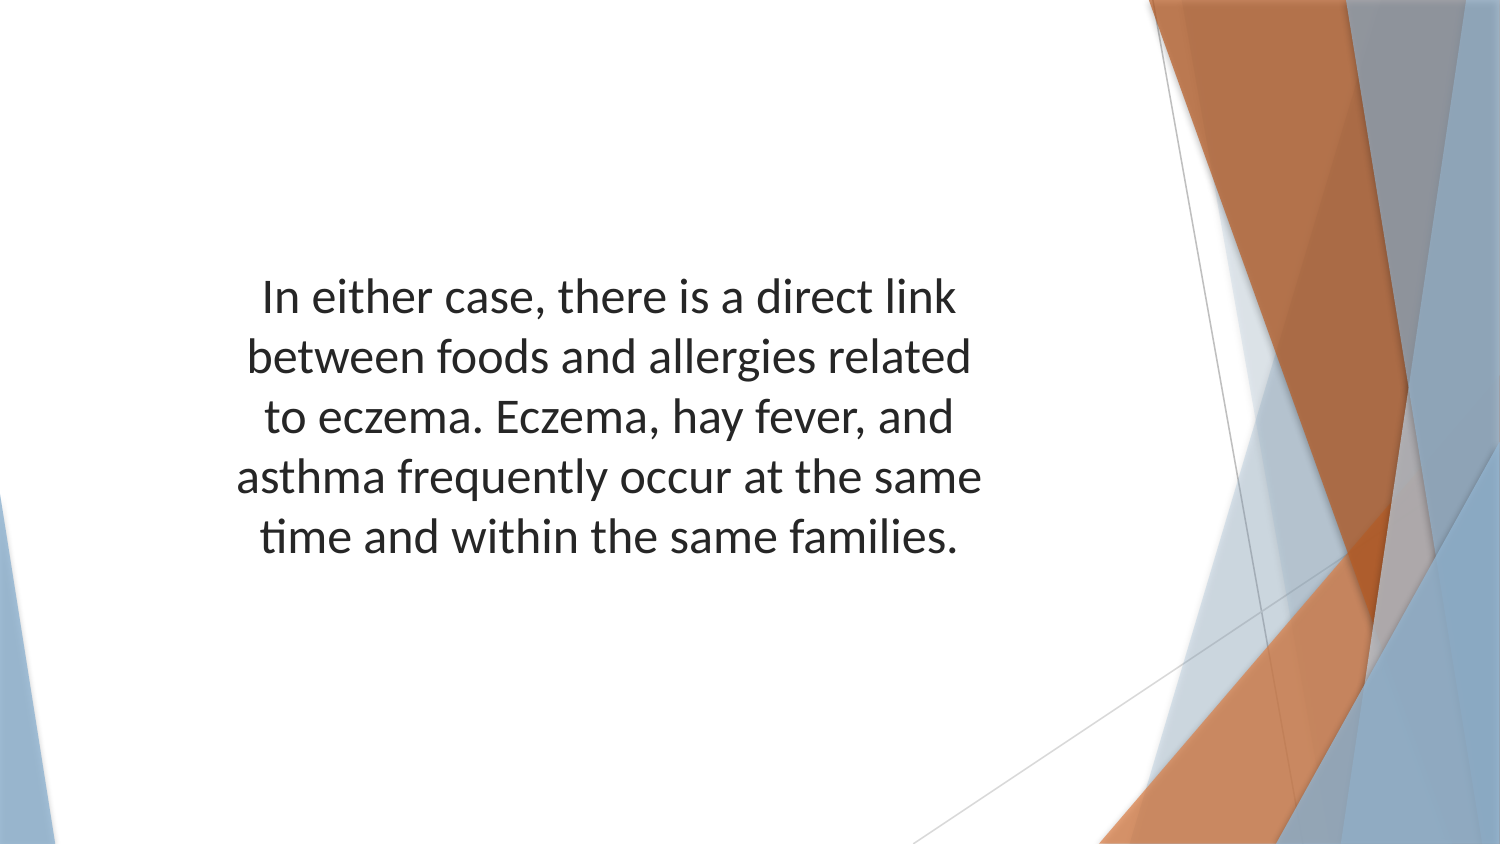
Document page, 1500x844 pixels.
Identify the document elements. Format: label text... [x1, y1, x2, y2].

list In either case, there is a direct link between foods and allergies related to eczema. Eczema, hay fever, and asthma frequently occur at the same time and within the same families. [206, 256, 1013, 531]
